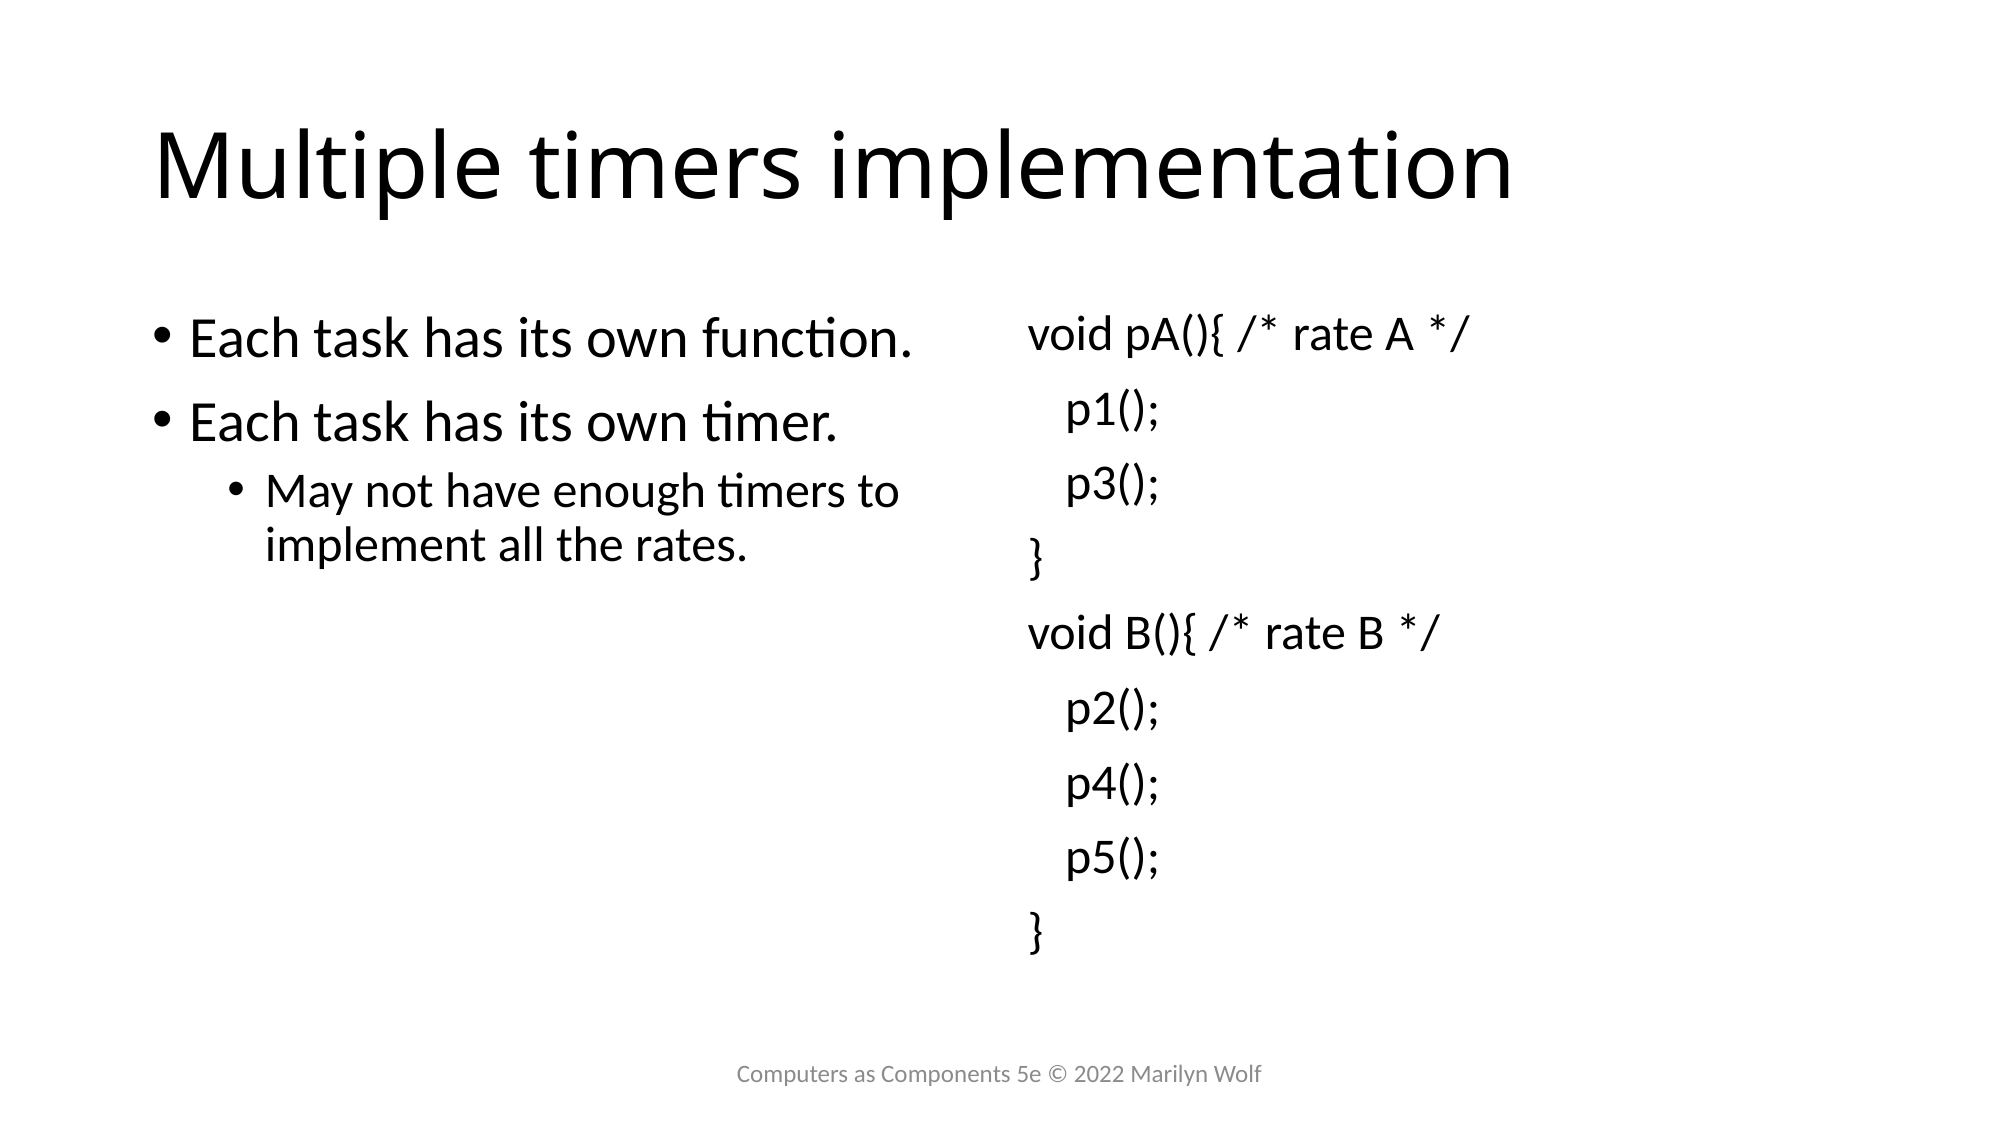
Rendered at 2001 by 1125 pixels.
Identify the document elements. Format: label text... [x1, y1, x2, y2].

list void pA(){ /* rate A */ p1(); p3(); } void B(){ /* rate B */ p2(); p4(); p5(); } [1012, 299, 1863, 1014]
title Multiple timers implementation [137, 59, 1863, 278]
list Each task has its own function. Each task has its own timer. May not have enough timers to implement all the rates. [137, 299, 988, 1014]
footer Computers as Components 5e © 2022 Marilyn Wolf [662, 1042, 1338, 1103]
